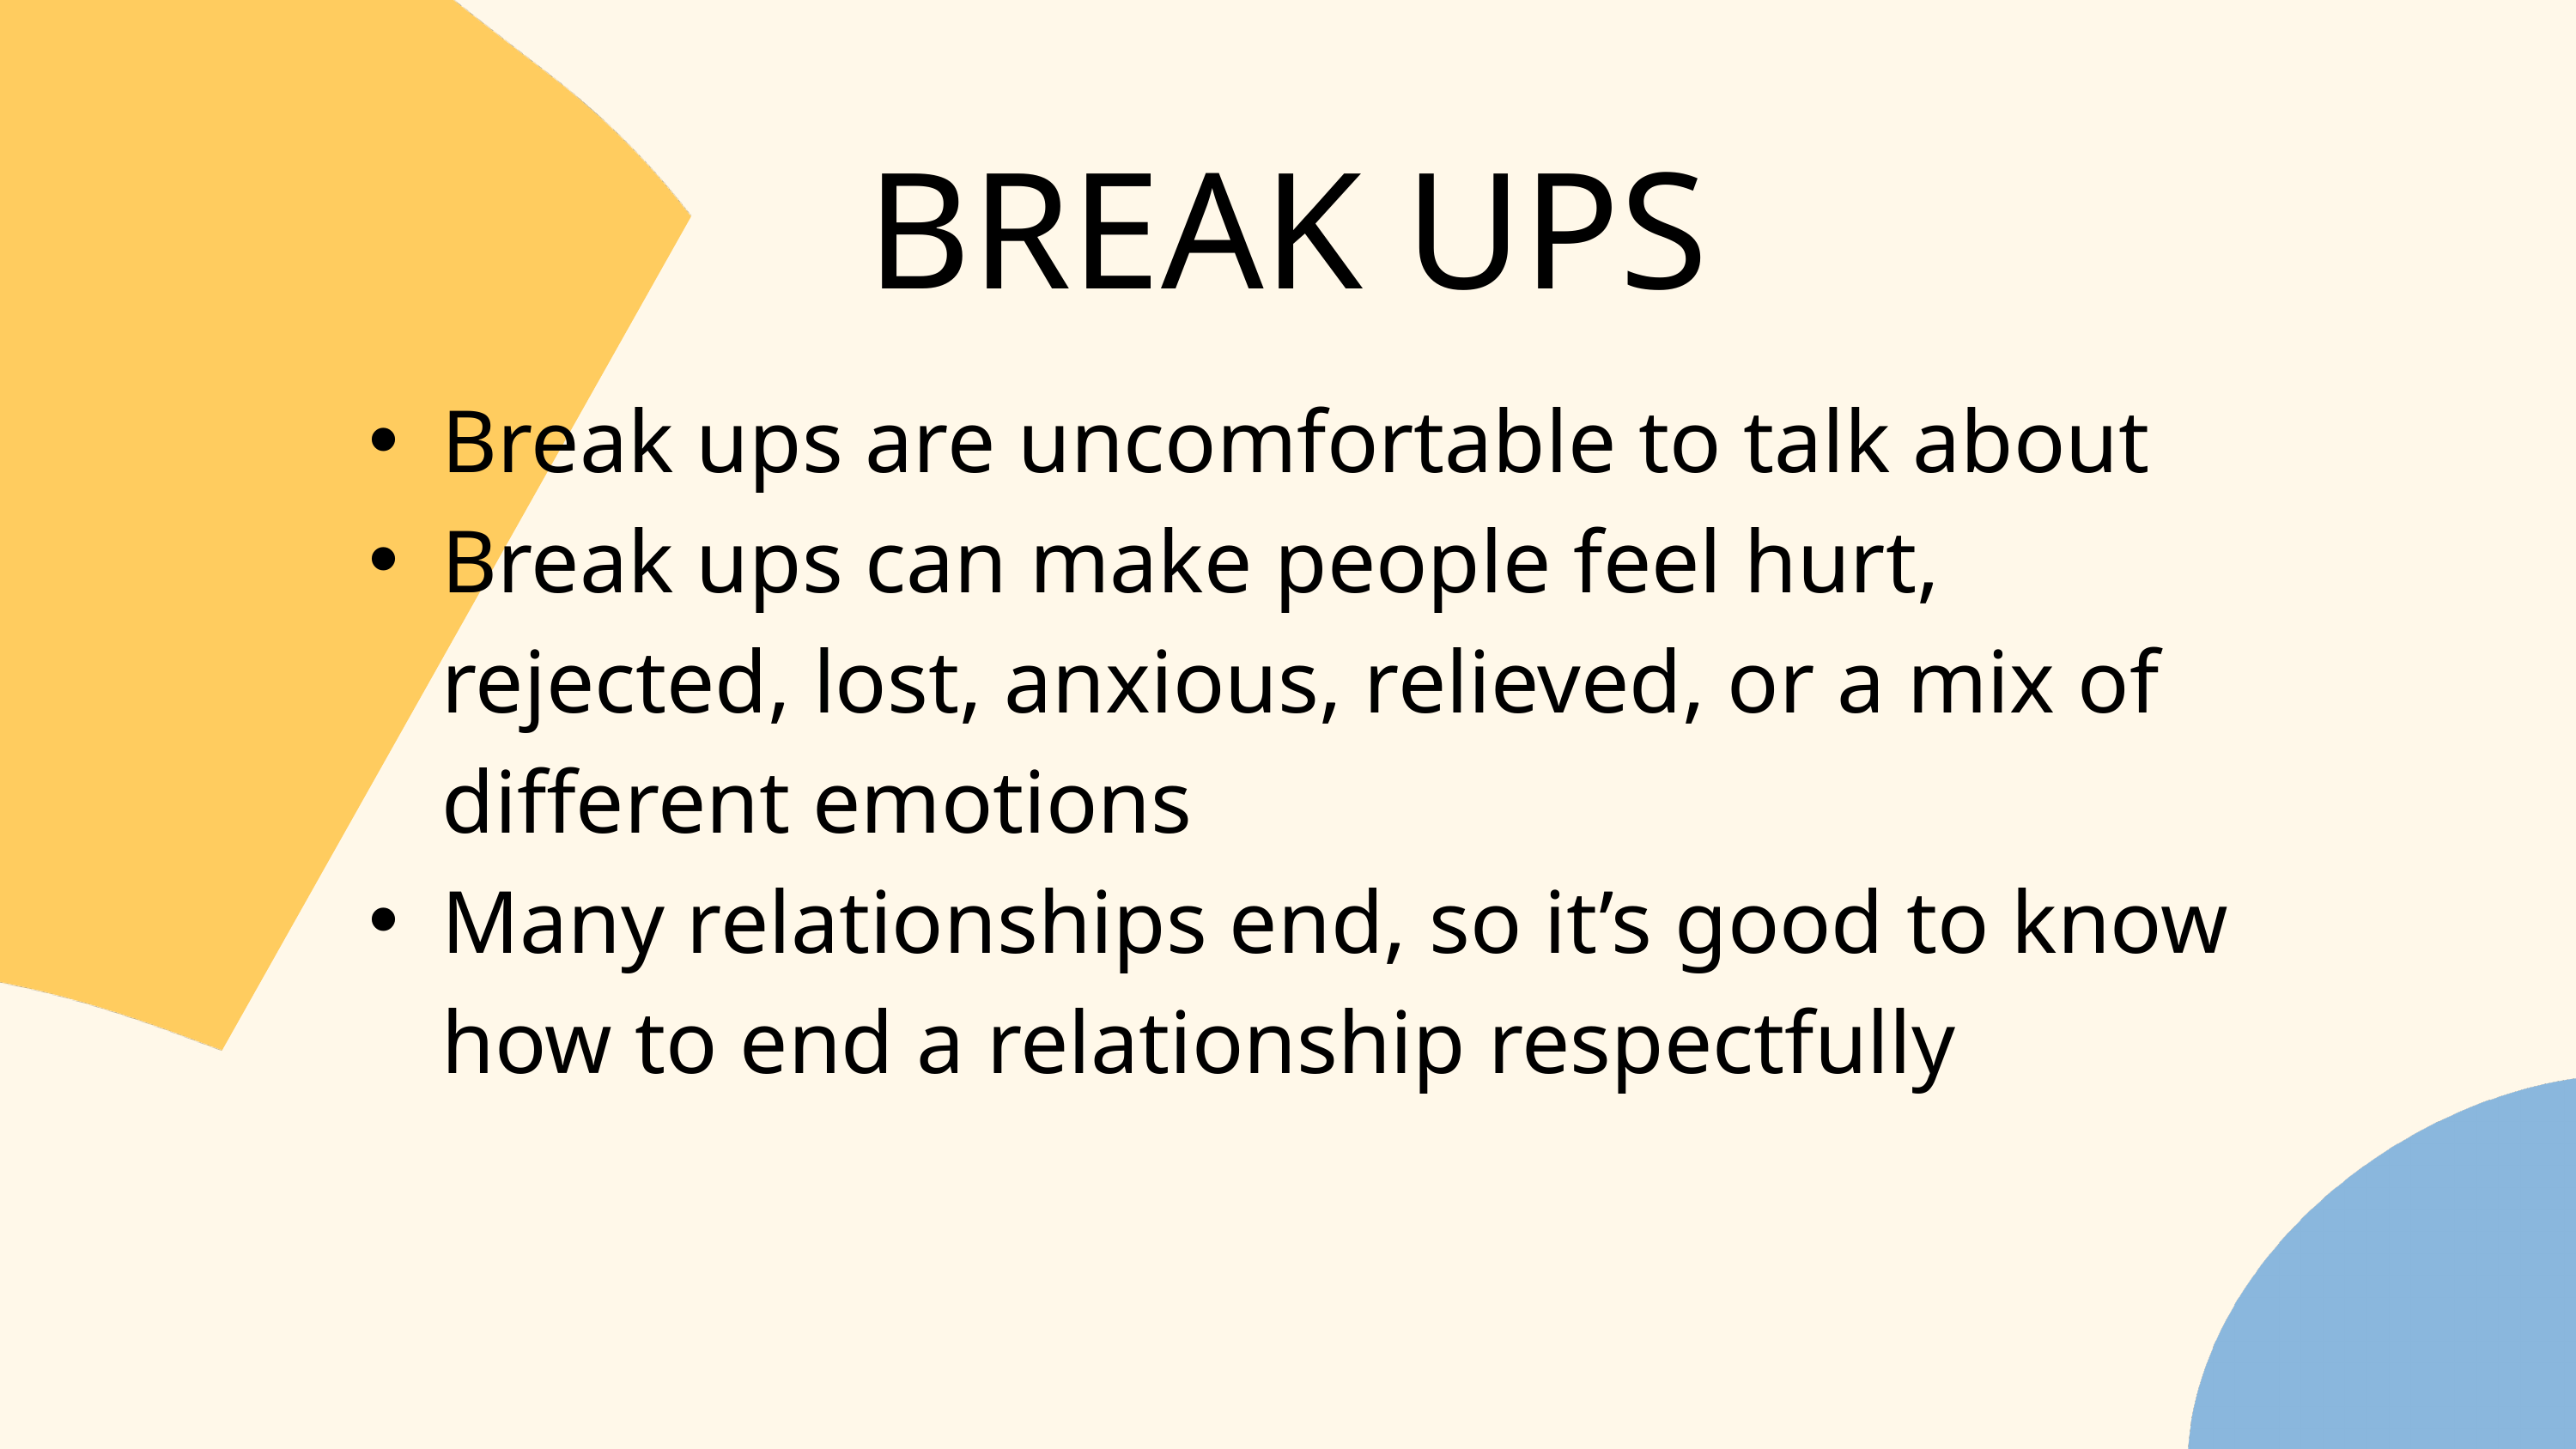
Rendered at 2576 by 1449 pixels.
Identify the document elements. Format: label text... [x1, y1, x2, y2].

text_box [2015, 968, 2576, 1449]
text_box BREAK UPS [801, 127, 1775, 321]
text_box Break ups are uncomfortable to talk about Break ups can make people feel hurt, rejected, lost, anxious, relieved, or a mix of different emotions Many relationships end, so it’s good to know how to end a relationship respectfully [295, 369, 2281, 1091]
text_box [0, 0, 813, 1240]
